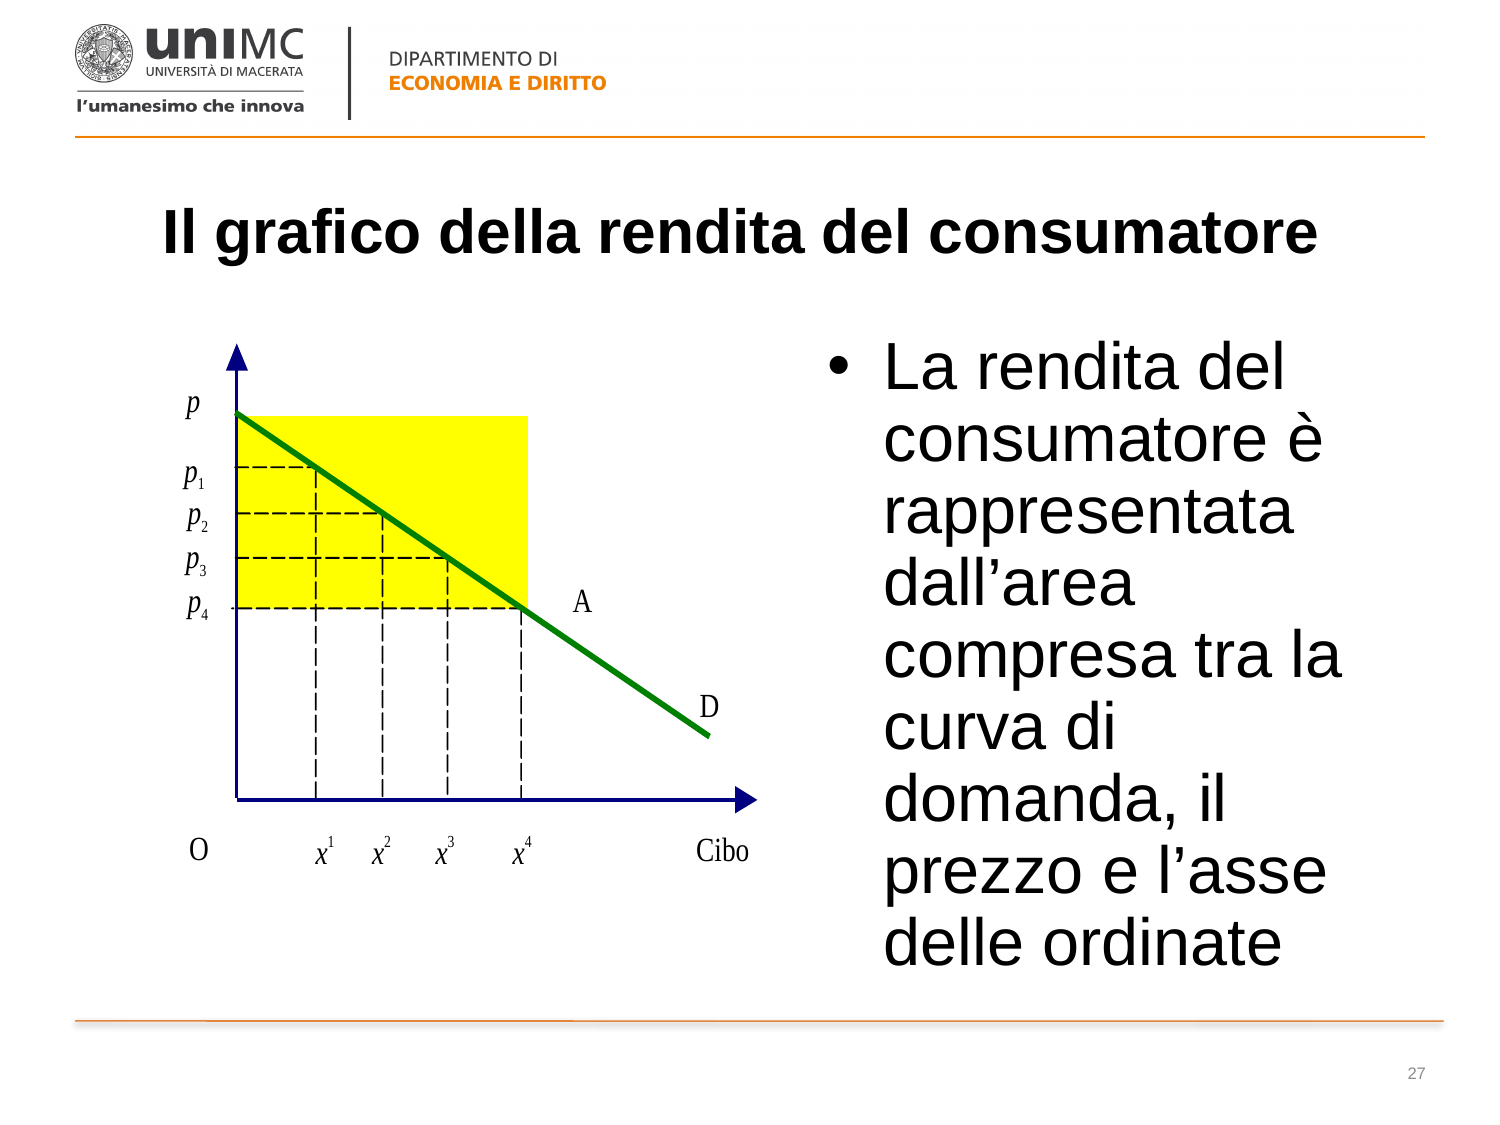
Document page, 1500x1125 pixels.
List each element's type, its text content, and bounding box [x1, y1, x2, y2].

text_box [135, 339, 815, 961]
picture [75, 24, 1425, 138]
list La rendita del consumatore è rappresentata dall’area compresa tra la curva di domanda, il prezzo e l’asse delle ordinate [812, 324, 1388, 1000]
title Il grafico della rendita del consumatore [75, 183, 1425, 275]
slide_number 27 [1091, 1042, 1442, 1103]
